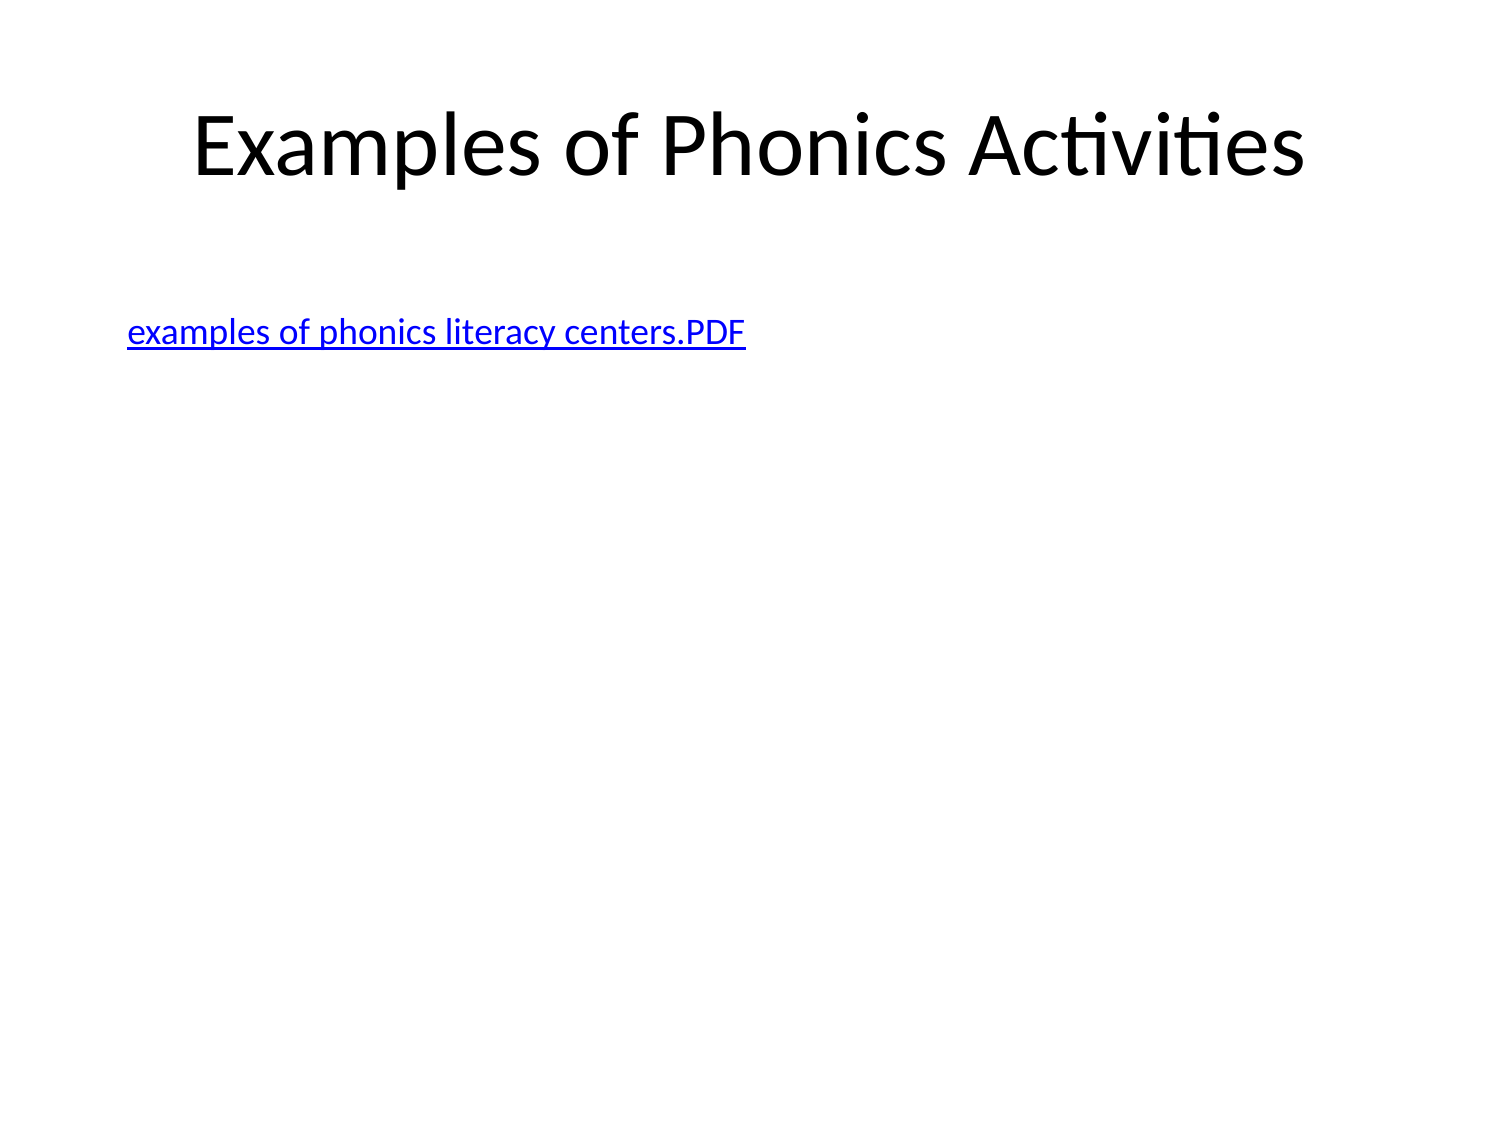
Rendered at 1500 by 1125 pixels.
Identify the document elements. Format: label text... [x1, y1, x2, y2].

title Examples of Phonics Activities [75, 45, 1425, 233]
text_box examples of phonics literacy centers.PDF [112, 299, 1325, 360]
